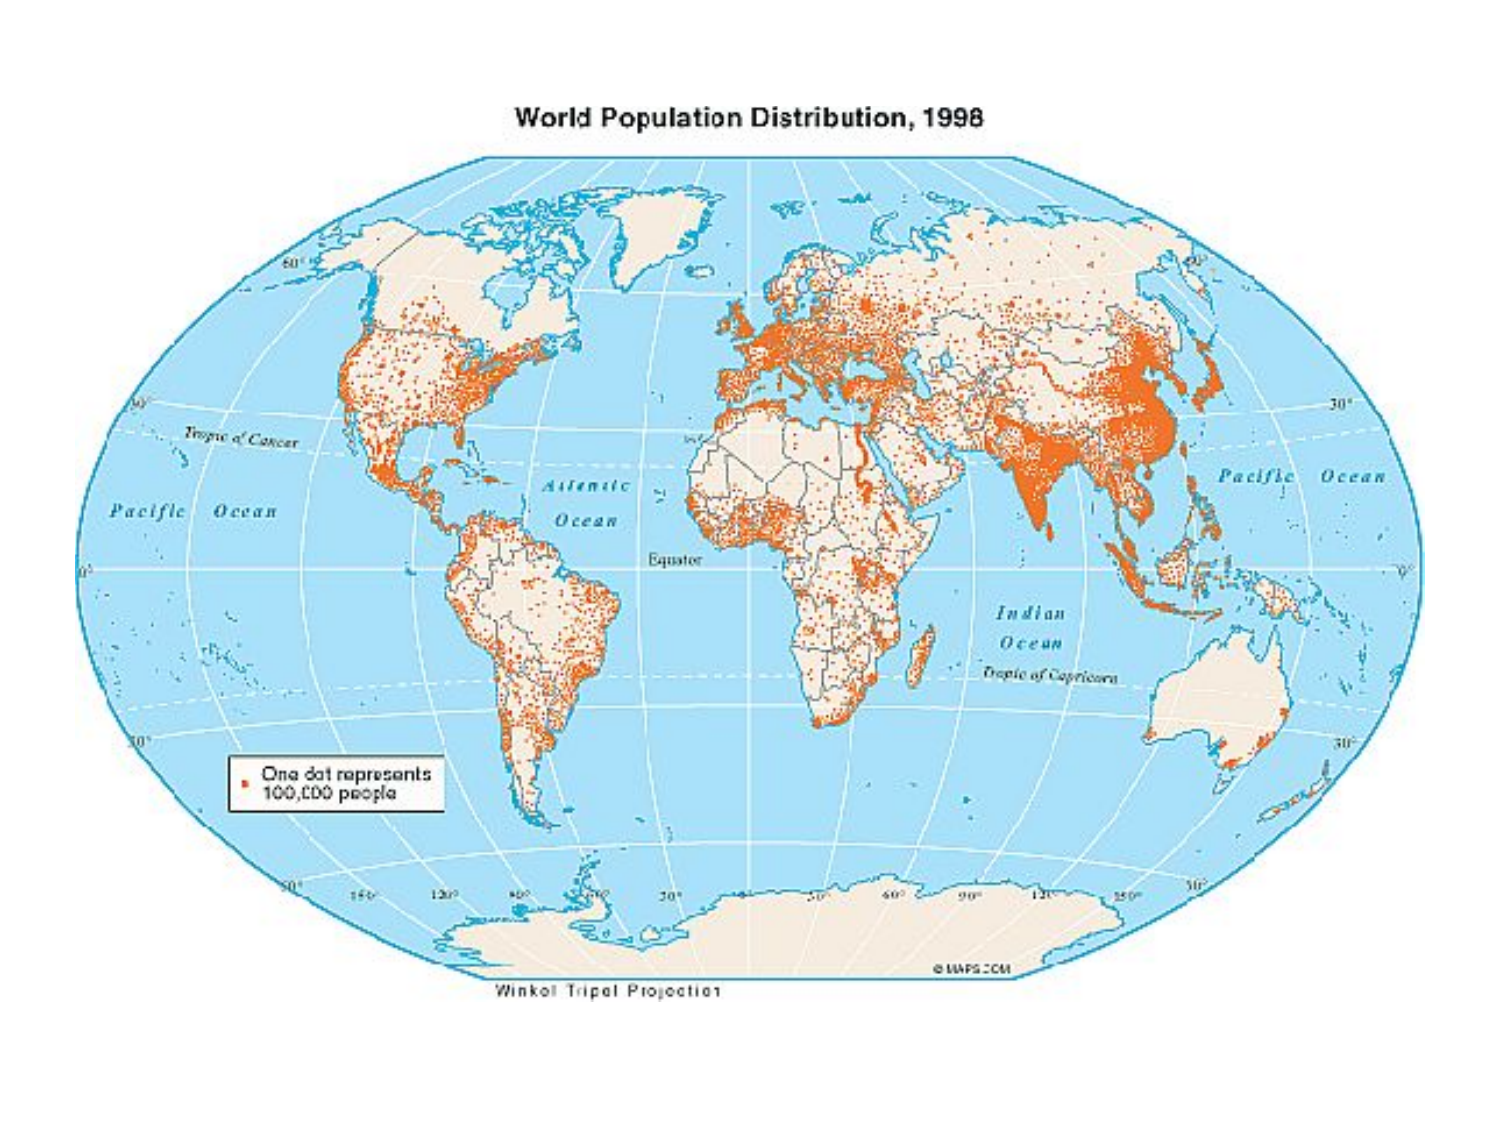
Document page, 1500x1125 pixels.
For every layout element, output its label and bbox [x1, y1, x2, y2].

picture [74, 105, 1426, 1003]
